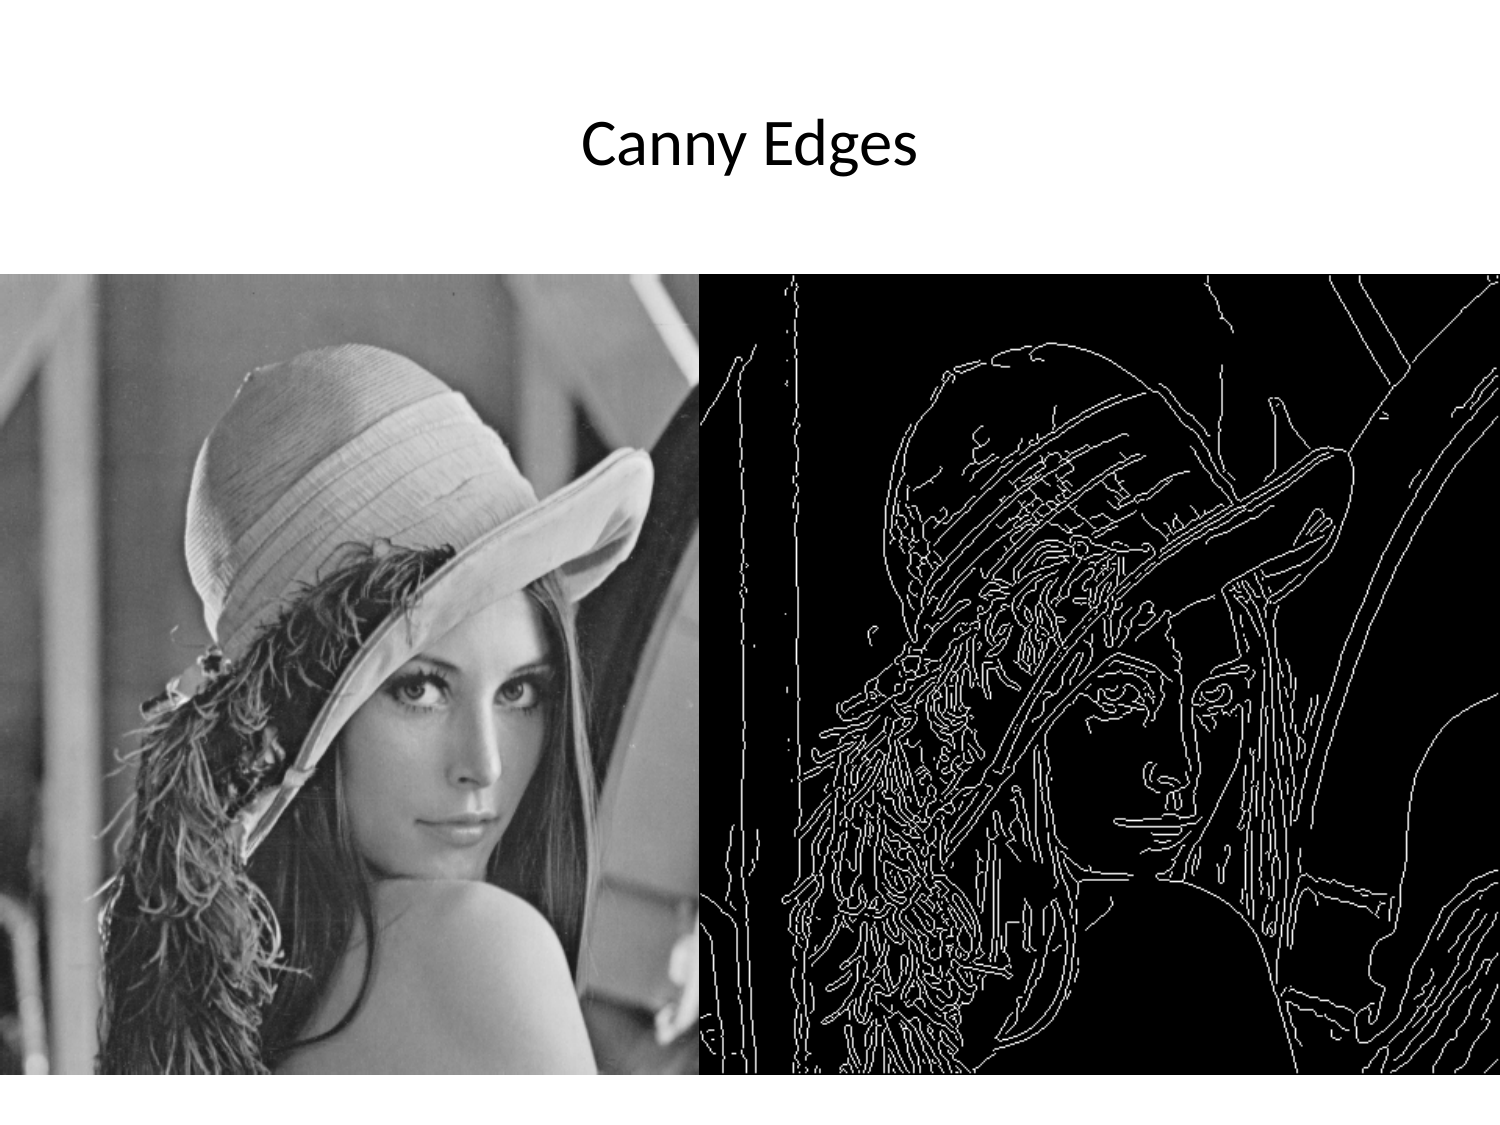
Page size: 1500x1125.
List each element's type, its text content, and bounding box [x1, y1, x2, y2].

title Canny Edges [75, 45, 1425, 233]
picture [0, 274, 1500, 1076]
